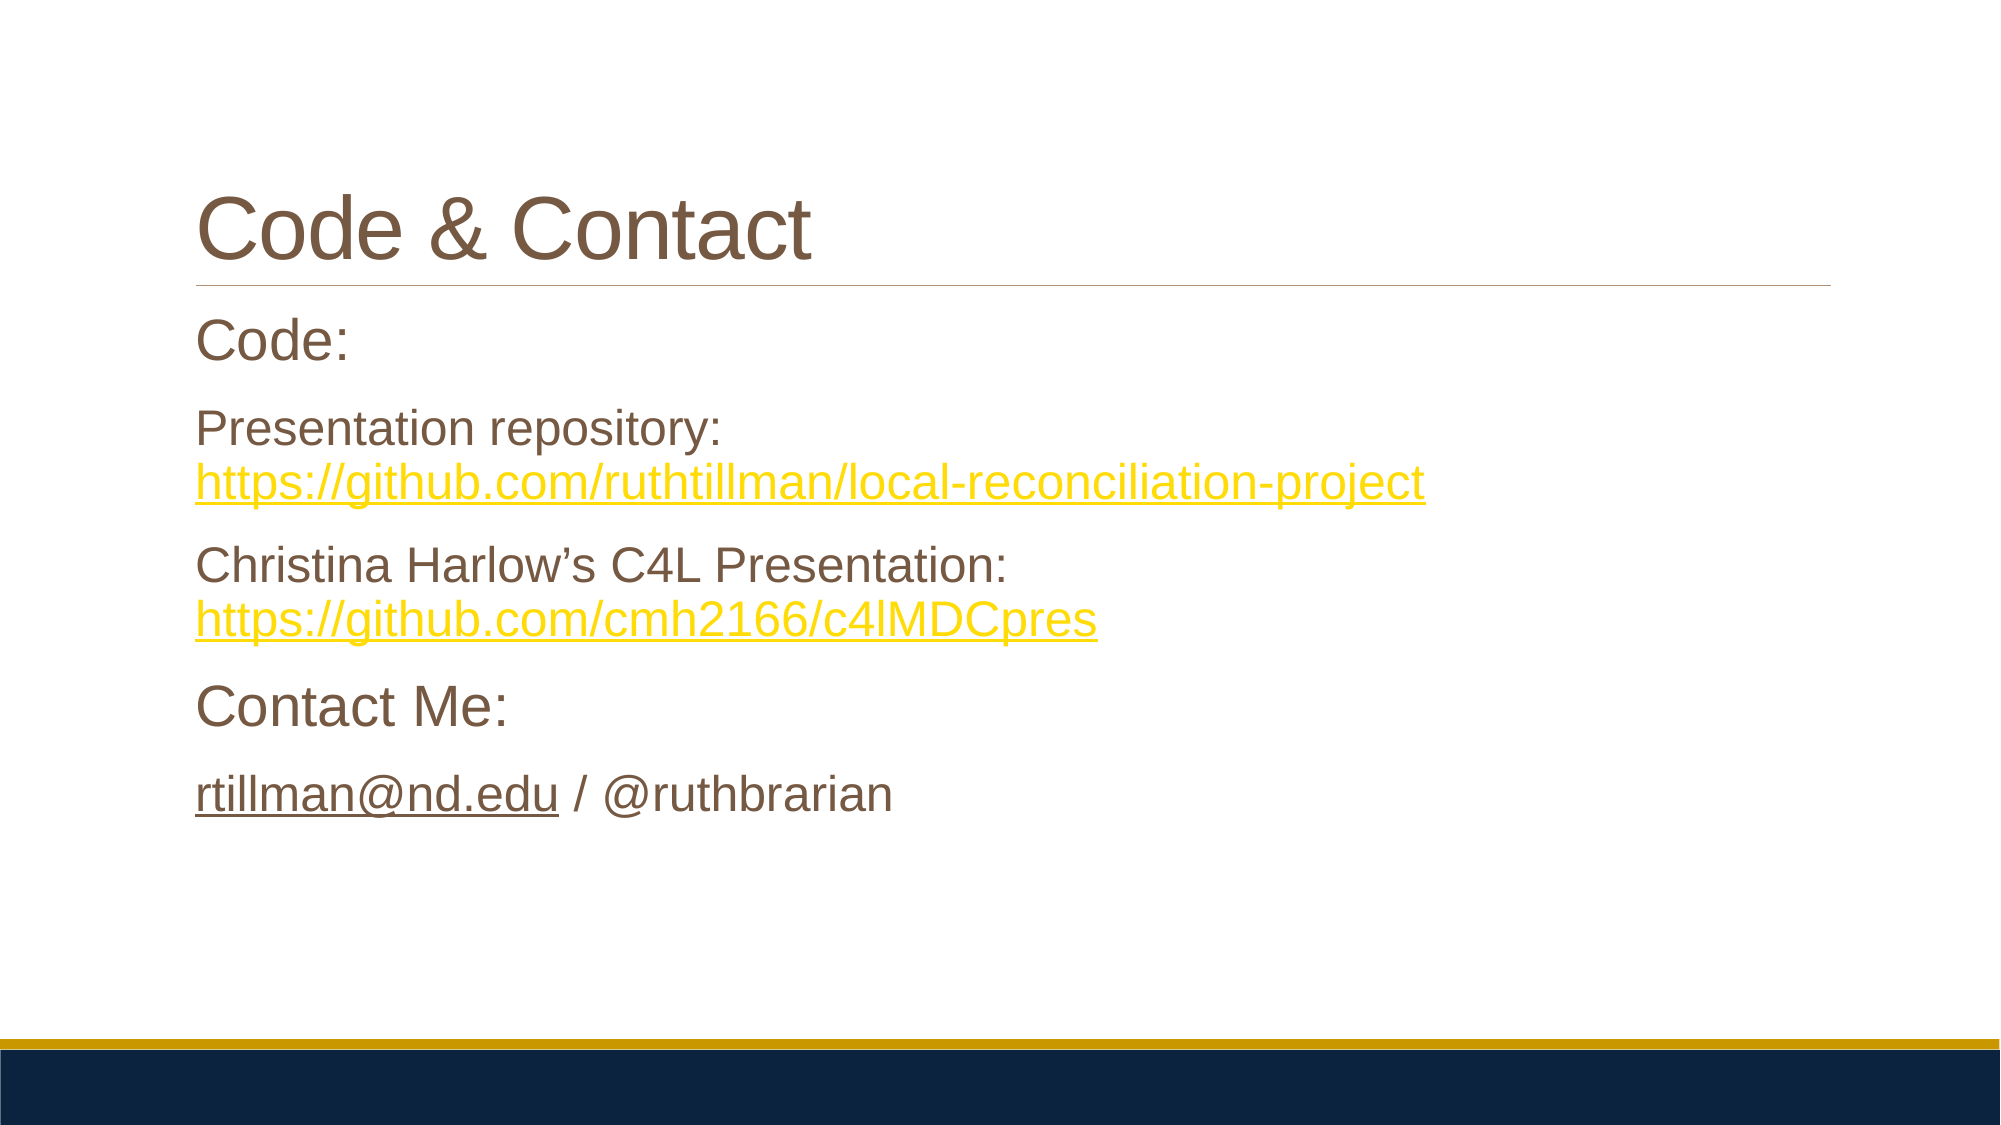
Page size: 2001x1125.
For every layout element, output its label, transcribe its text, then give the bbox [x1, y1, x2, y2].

title Code & Contact [180, 47, 1830, 285]
list Code: Presentation repository: https://github.com/ruthtillman/local-reconciliation-project Christina Harlow’s C4L Presentation: https://github.com/cmh2166/c4lMDCpres Contact Me: rtillman@nd.edu / @ruthbrarian [180, 302, 1830, 963]
